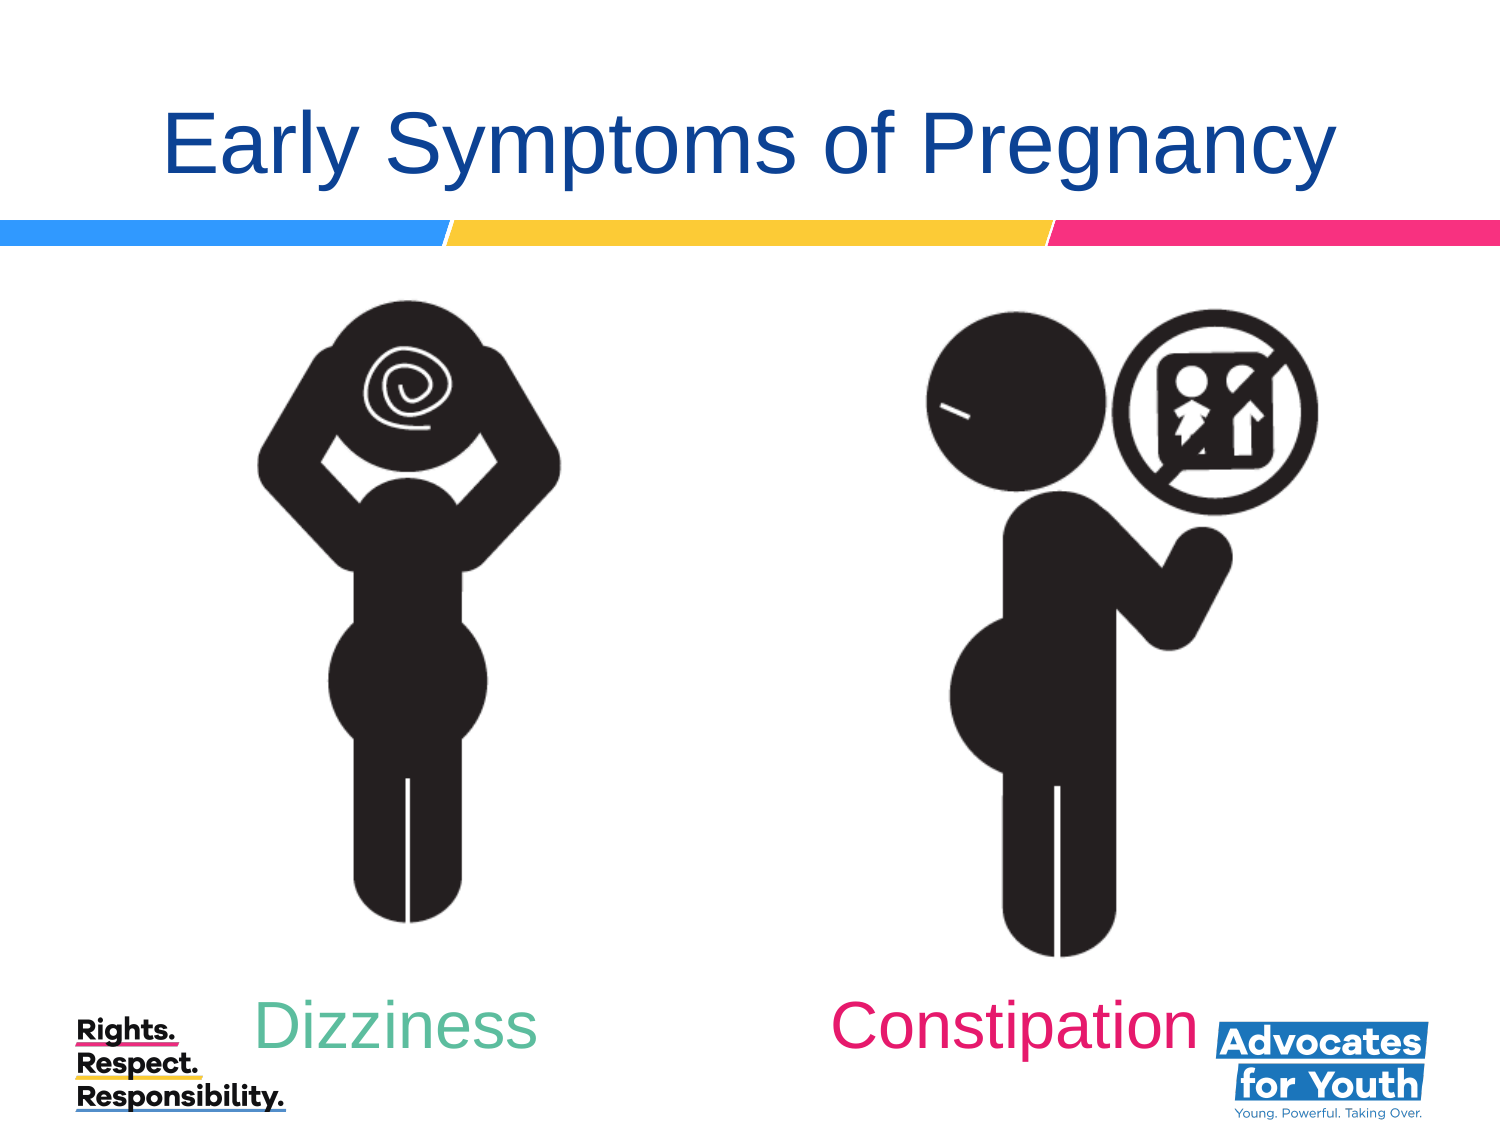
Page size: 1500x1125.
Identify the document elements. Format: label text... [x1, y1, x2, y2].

text_box Constipation [718, 974, 1337, 1070]
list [74, 262, 738, 1006]
text_box Dizziness [74, 1013, 718, 1070]
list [762, 262, 1426, 1006]
picture [0, 207, 1500, 258]
title Early Symptoms of Pregnancy [75, 45, 1425, 233]
